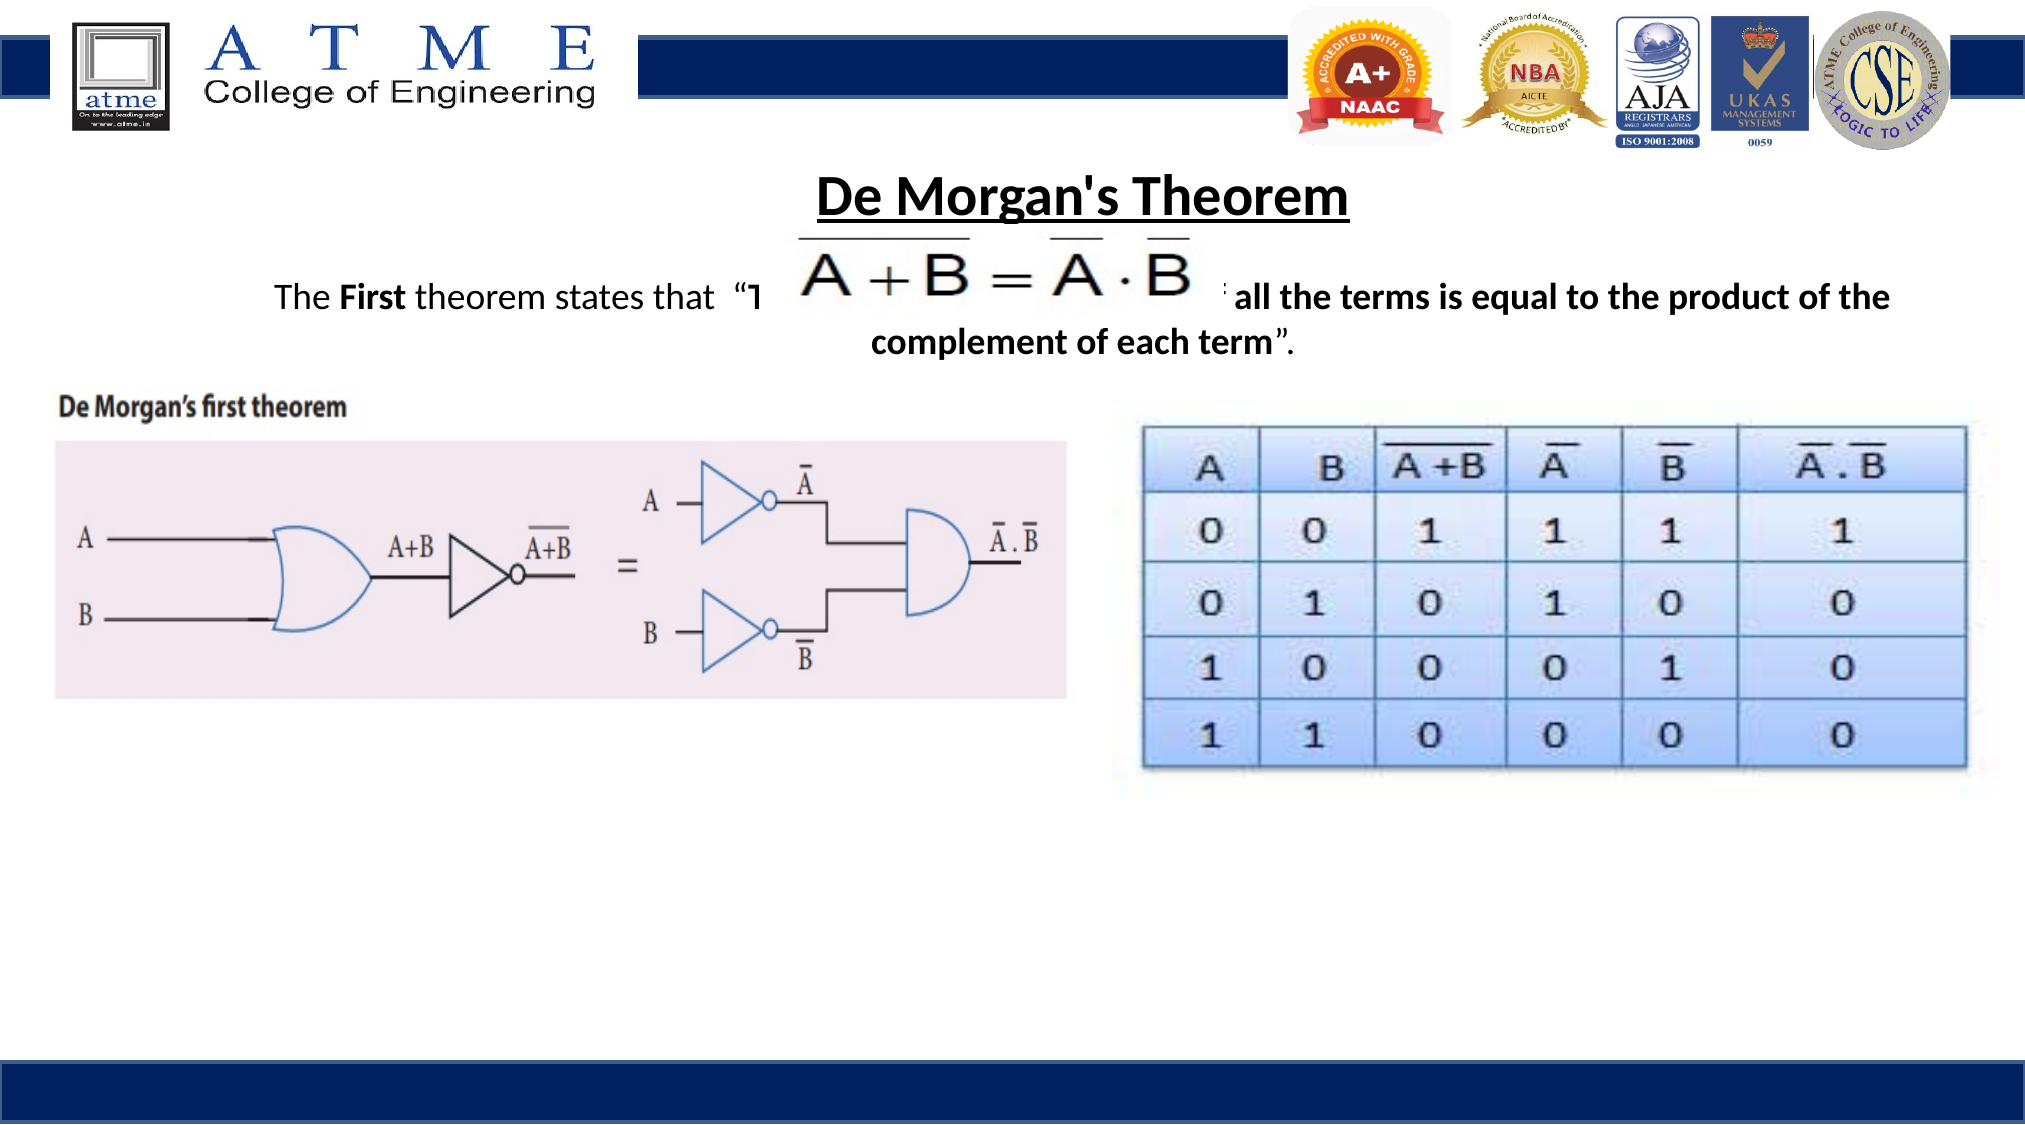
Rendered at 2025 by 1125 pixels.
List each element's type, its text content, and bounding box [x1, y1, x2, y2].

picture [1112, 399, 2001, 793]
title De Morgan's Theorem The First theorem states that “The complement of the sum of all the terms is equal to the product of the complement of each term”. [253, 149, 1914, 375]
picture [50, 0, 638, 150]
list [51, 386, 1077, 738]
picture [759, 224, 1224, 318]
picture [1814, 9, 1951, 151]
picture [1287, 6, 1813, 149]
